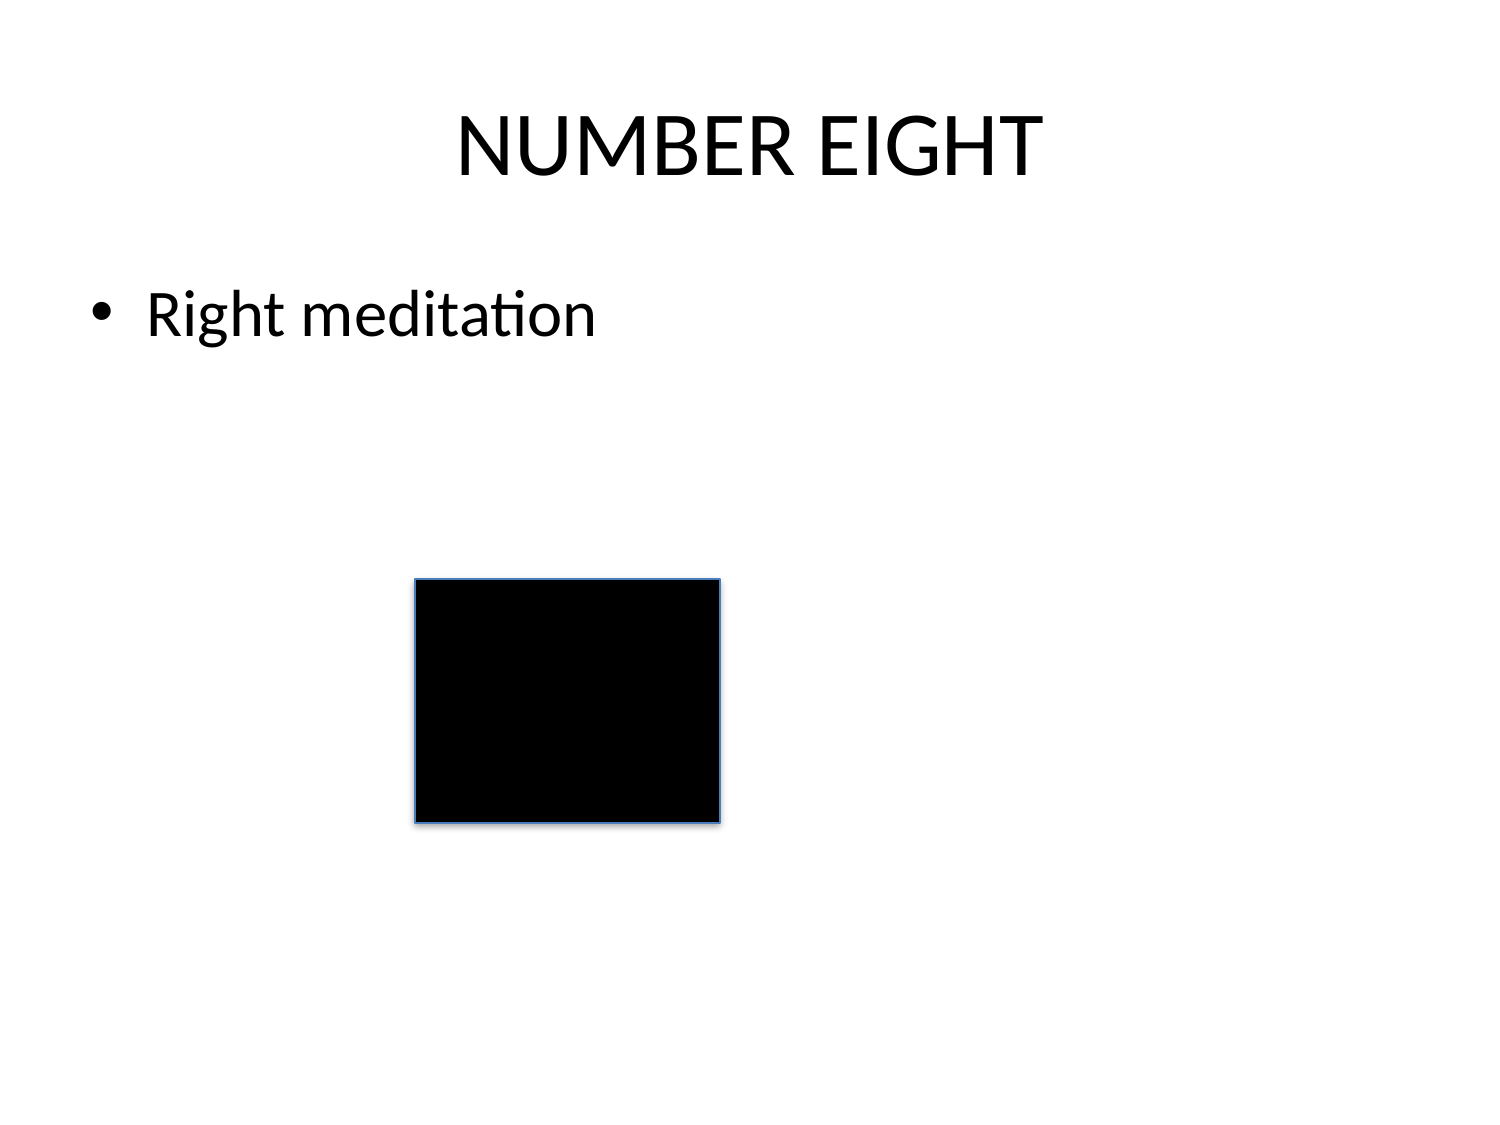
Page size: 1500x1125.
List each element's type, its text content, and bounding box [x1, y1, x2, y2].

text_box [414, 578, 721, 824]
list Right meditation [75, 262, 1425, 385]
title NUMBER EIGHT [75, 45, 1425, 233]
